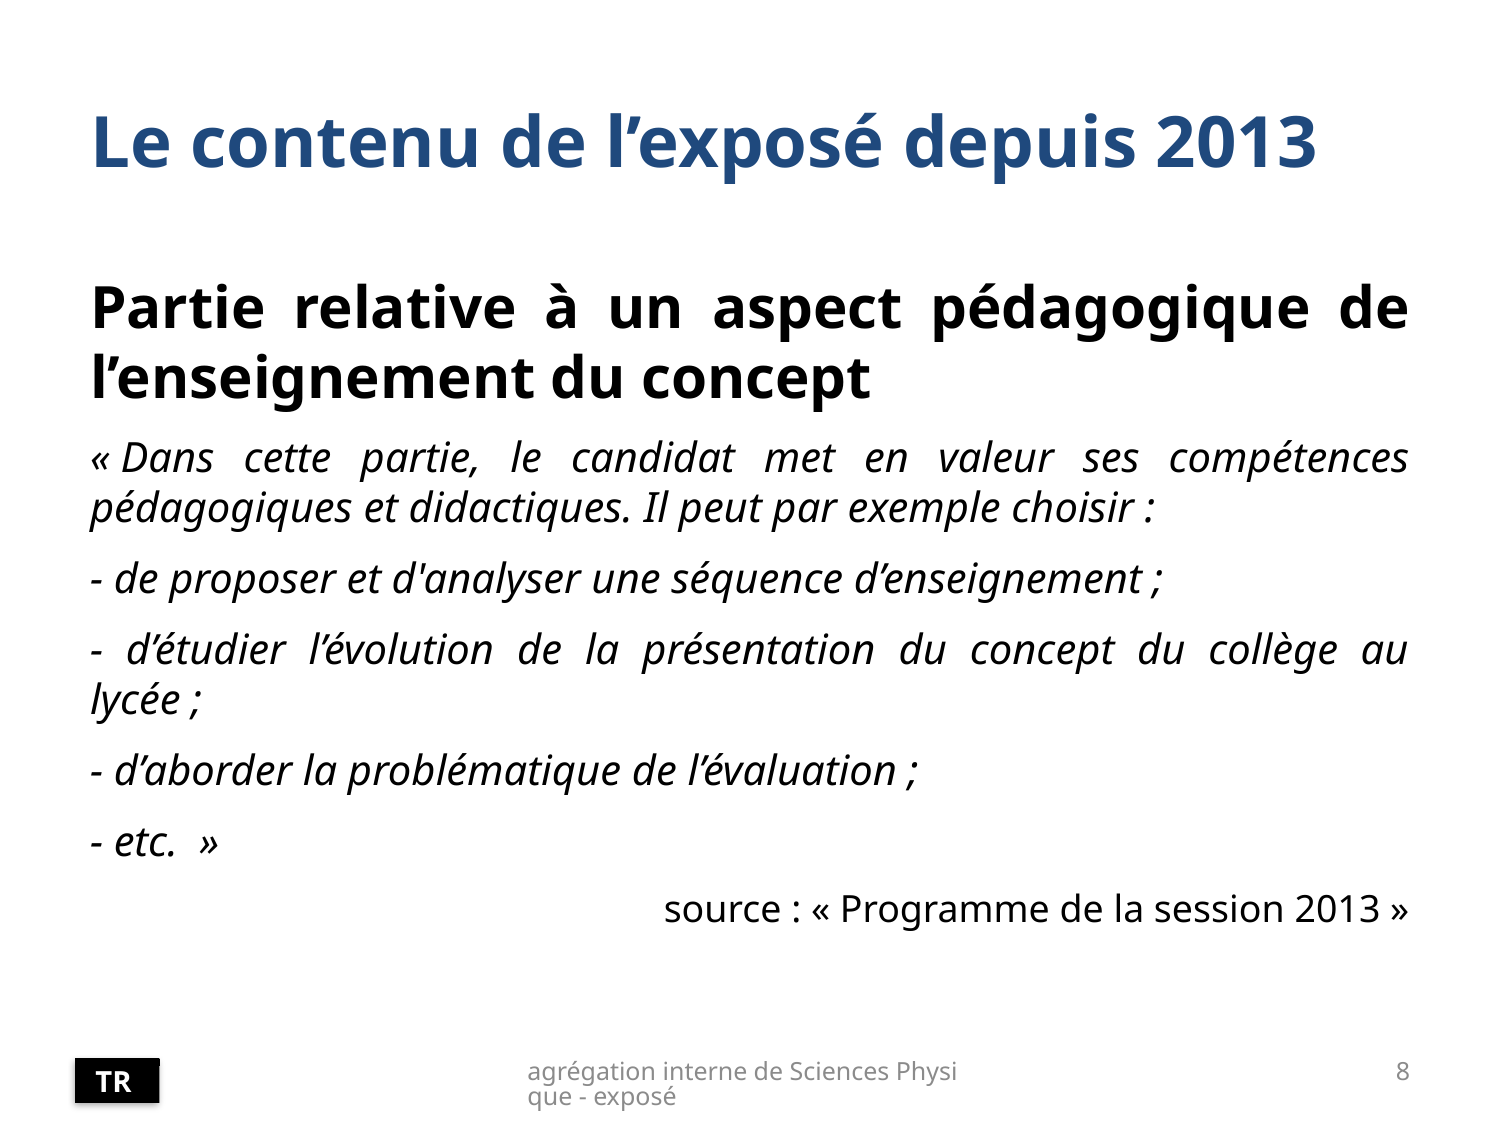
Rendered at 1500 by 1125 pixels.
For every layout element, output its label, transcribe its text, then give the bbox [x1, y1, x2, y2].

title Le contenu de l’exposé depuis 2013 [75, 45, 1425, 233]
list Partie relative à un aspect pédagogique de l’enseignement du concept « Dans cette partie, le candidat met en valeur ses compétences pédagogiques et didactiques. Il peut par exemple choisir : - de proposer et d'analyser une séquence d’enseignement ; - d’étudier l’évolution de la présentation du concept du collège au lycée ; - d’aborder la problématique de l’évaluation ; - etc. » source : « Programme de la session 2013 » [75, 262, 1425, 1005]
slide_number 8 [1074, 1042, 1425, 1103]
slide_number TR [75, 1058, 160, 1103]
footer agrégation interne de Sciences Physique - exposé [512, 1042, 988, 1103]
